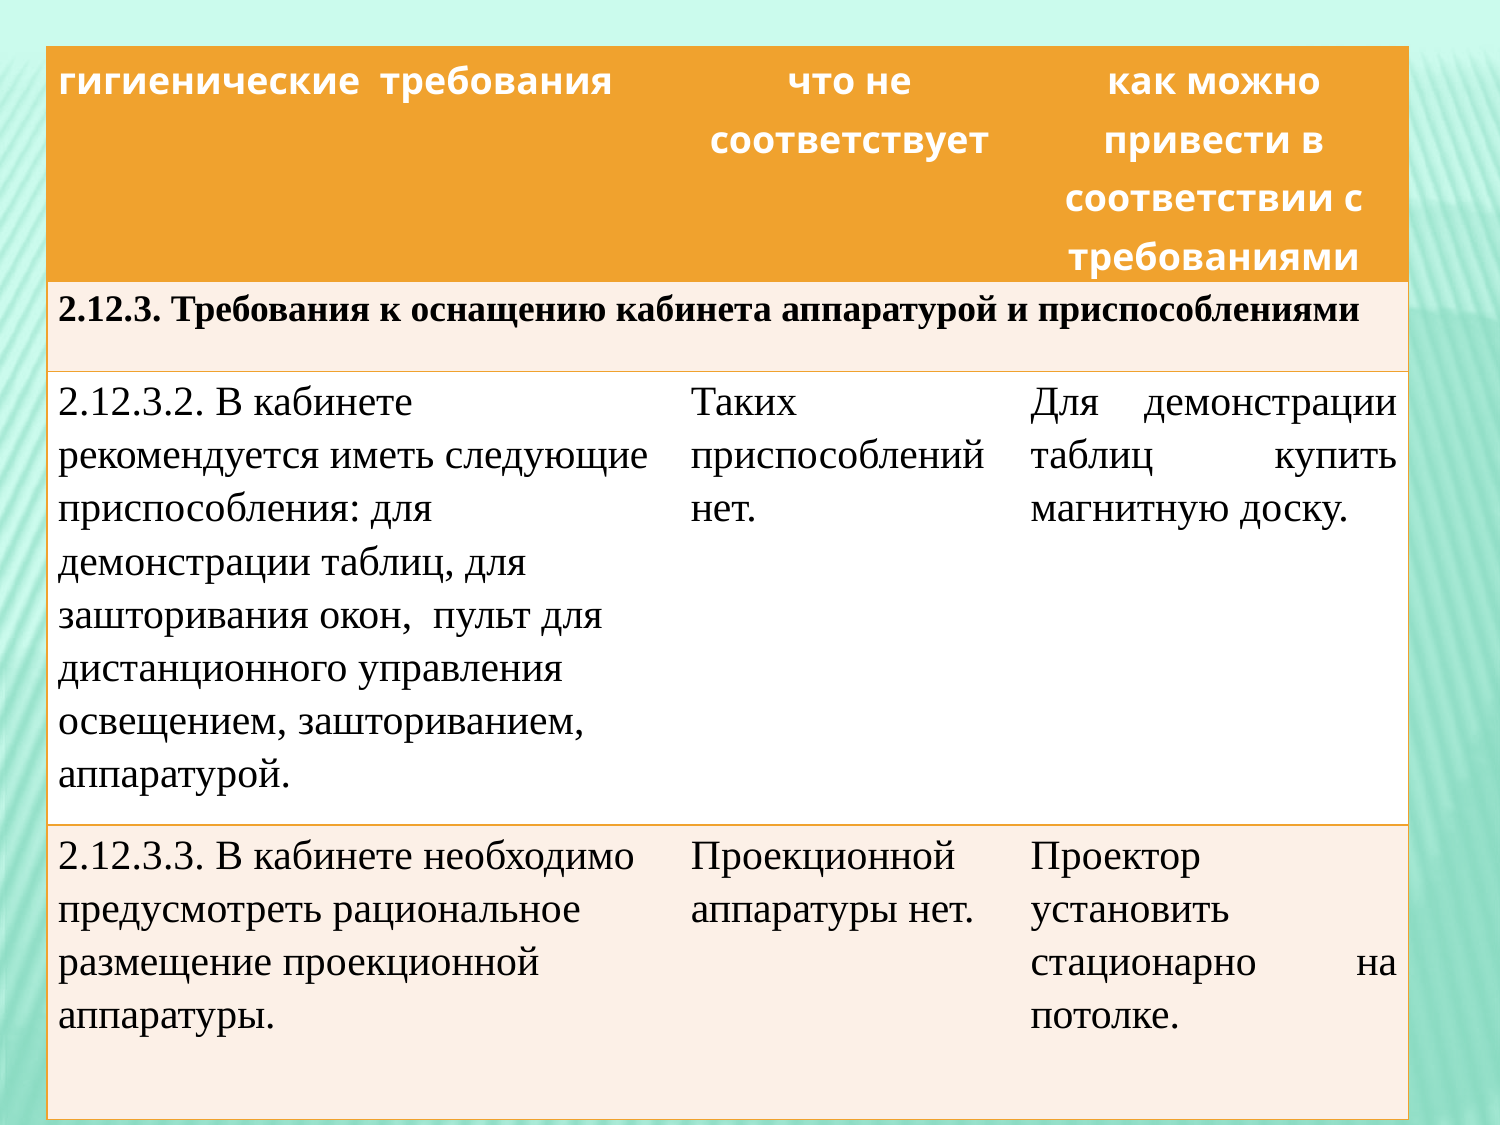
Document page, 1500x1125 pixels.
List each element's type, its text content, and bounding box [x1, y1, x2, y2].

table_header гигиенические требования [48, 48, 680, 281]
table_cell Таких приспособлений нет. [680, 372, 1019, 824]
table_cell 2.12.3. Требования к оснащению кабинета аппаратурой и приспособлениями [48, 282, 1408, 371]
table_cell Для демонстрации таблиц купить магнитную доску. [1019, 372, 1408, 824]
table_header что не соответствует [680, 48, 1019, 281]
table_cell 2.12.3.2. В кабинете рекомендуется иметь следующие приспособления: для демонстрации таблиц, для зашторивания окон, пульт для дистанционного управления освещением, зашториванием, аппаратурой. [48, 372, 680, 824]
table_cell Проектор установить стационарно на потолке. [1019, 826, 1408, 1119]
table_header как можно привести в соответствии с требованиями [1019, 48, 1408, 281]
table_cell Проекционной аппаратуры нет. [680, 826, 1019, 1119]
table_cell 2.12.3.3. В кабинете необходимо предусмотреть рациональное размещение проекционной аппаратуры. [48, 826, 680, 1119]
